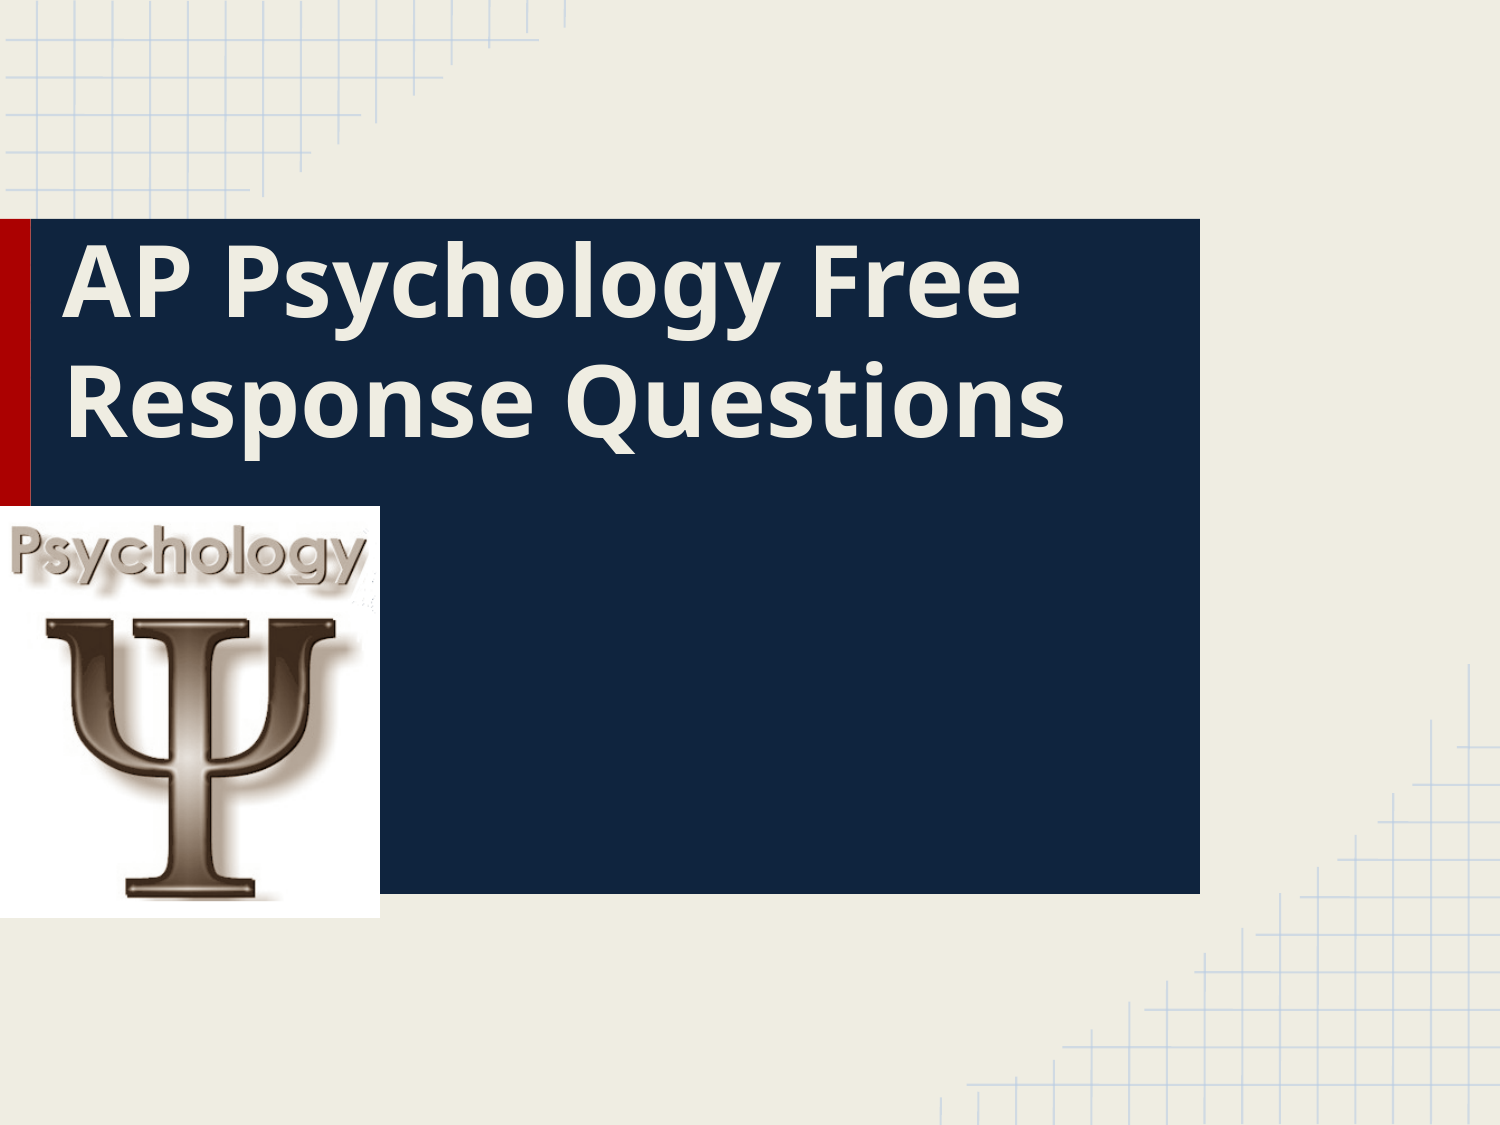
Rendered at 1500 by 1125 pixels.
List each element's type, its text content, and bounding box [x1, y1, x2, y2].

picture [0, 506, 381, 918]
title AP Psychology Free Response Questions [47, 272, 1200, 462]
